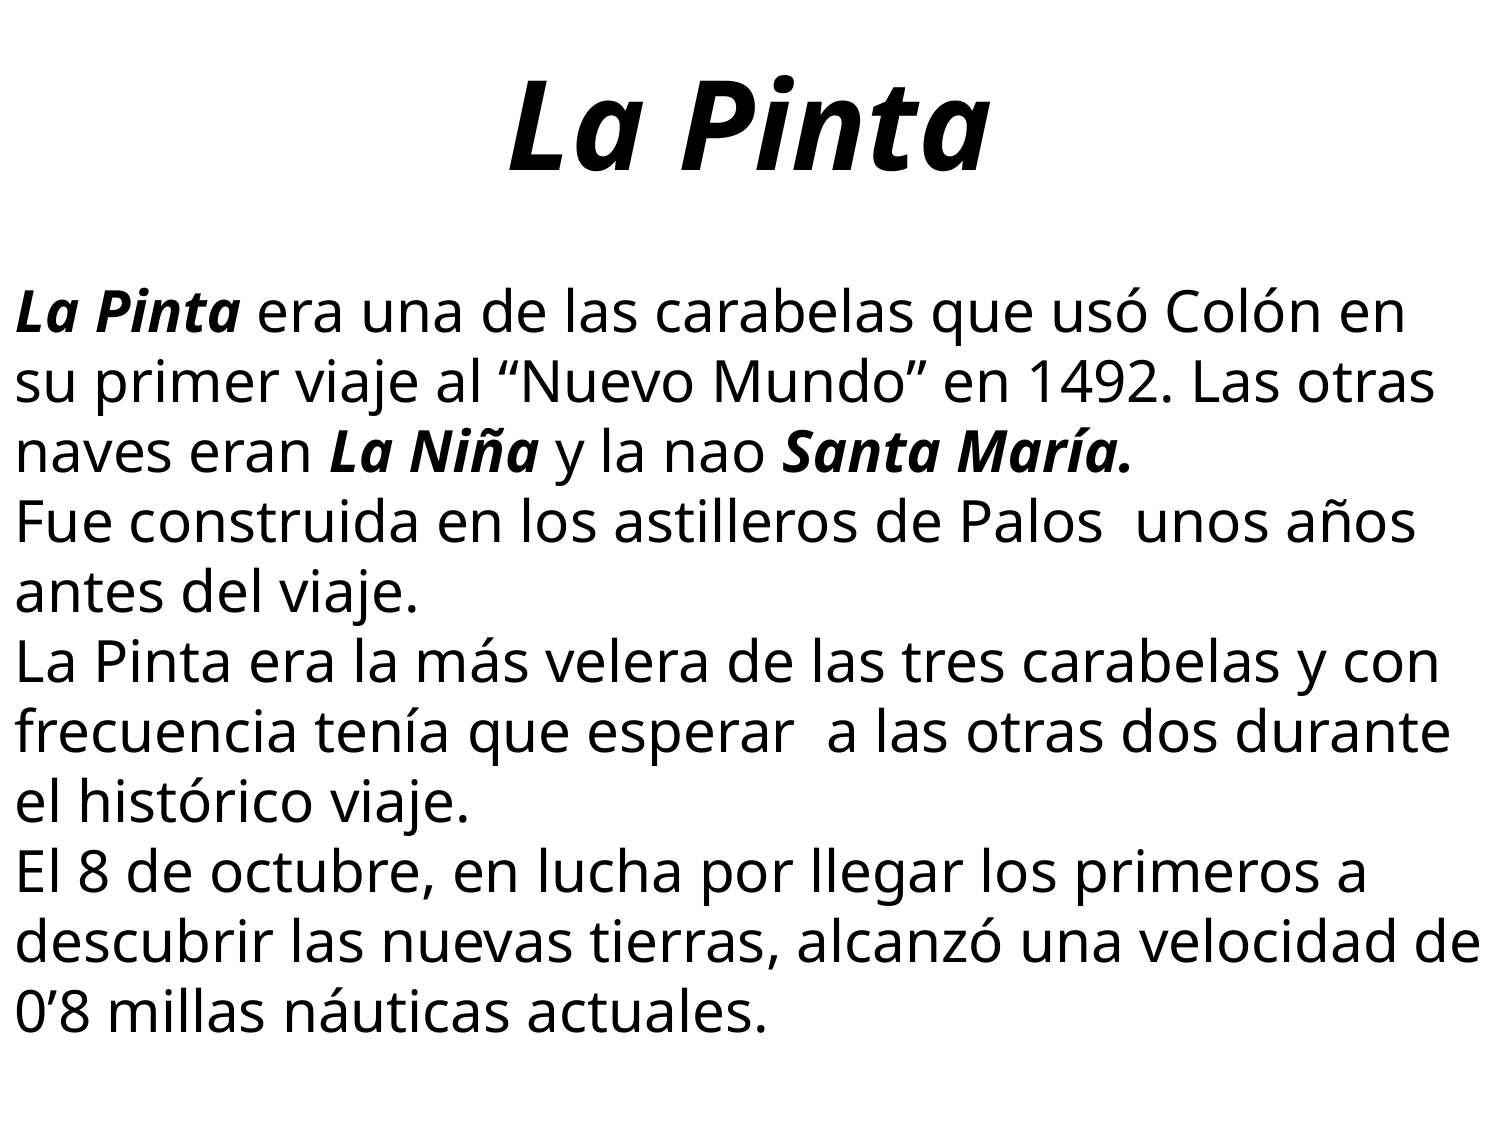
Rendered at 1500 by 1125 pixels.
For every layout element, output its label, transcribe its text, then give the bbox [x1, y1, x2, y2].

text_box La Pinta era una de las carabelas que usó Colón en su primer viaje al “Nuevo Mundo” en 1492. Las otras naves eran La Niña y la nao Santa María. Fue construida en los astilleros de Palos unos años antes del viaje. La Pinta era la más velera de las tres carabelas y con frecuencia tenía que esperar a las otras dos durante el histórico viaje. El 8 de octubre, en lucha por llegar los primeros a descubrir las nuevas tierras, alcanzó una velocidad de 0’8 millas náuticas actuales. [0, 267, 1500, 1125]
title La Pinta [112, 0, 1388, 242]
